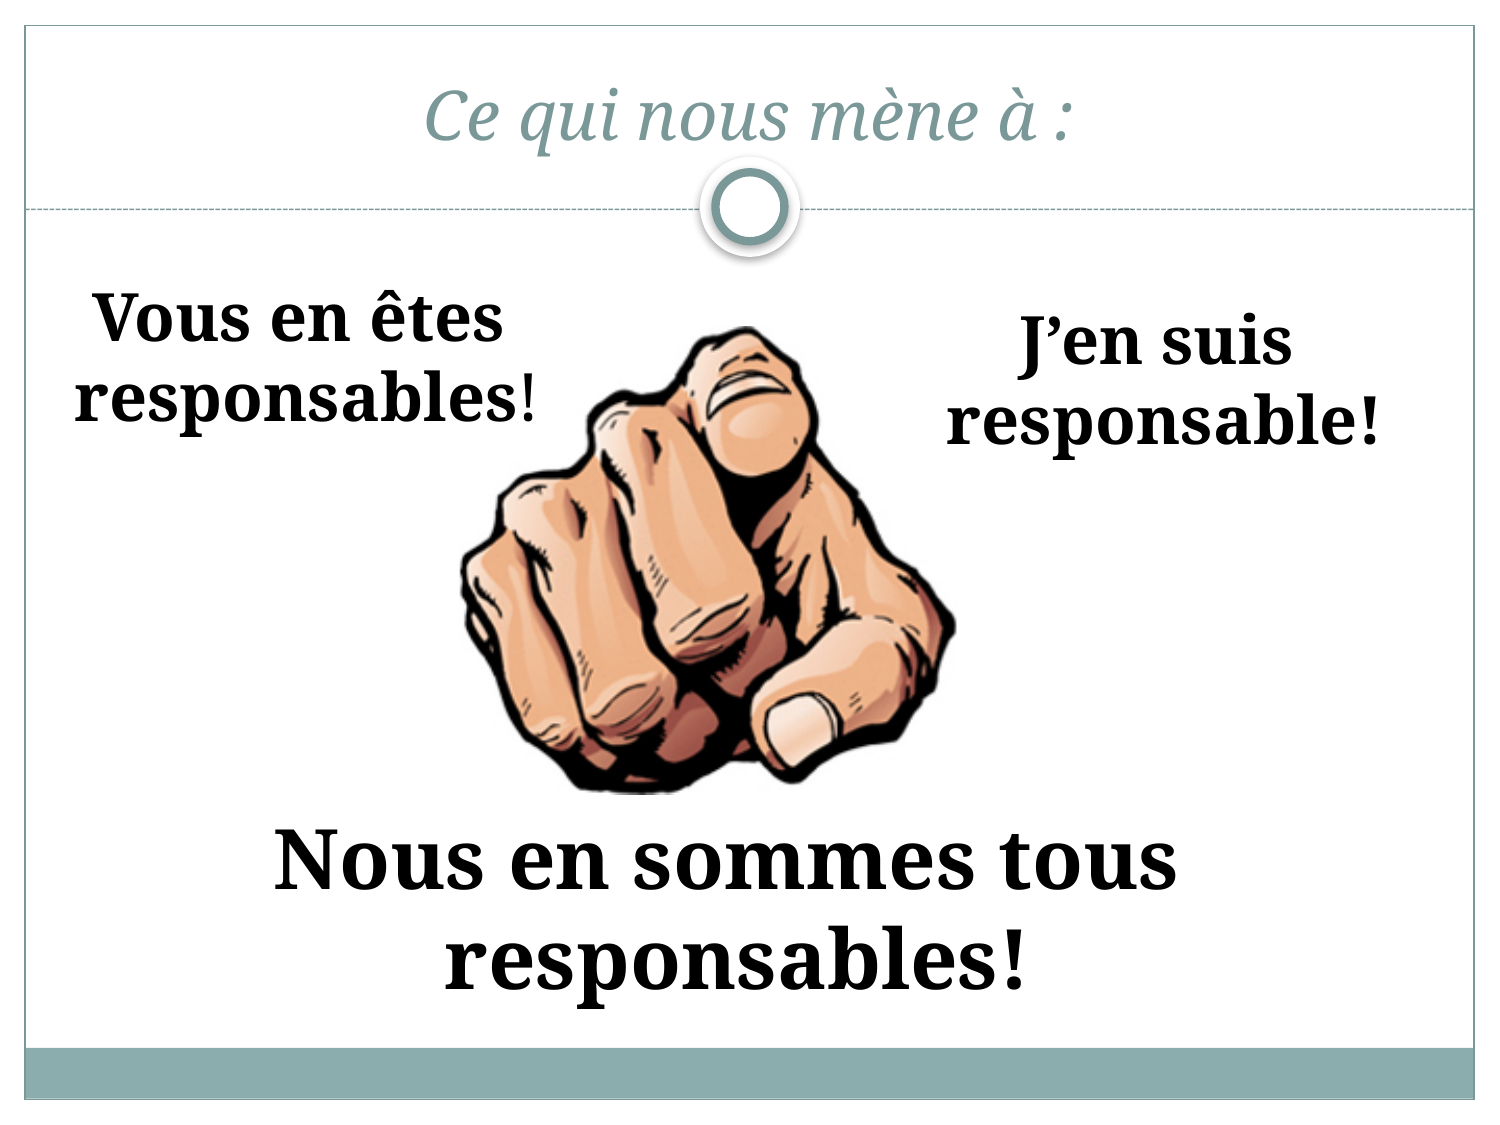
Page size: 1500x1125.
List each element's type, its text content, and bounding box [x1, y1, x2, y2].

text_box Nous en sommes tous responsables! [259, 807, 1217, 1014]
picture [241, 325, 1264, 796]
text_box J’en suis responsable! [932, 290, 1399, 466]
title Ce qui nous mène à : [49, 37, 1450, 162]
text_box Vous en êtes responsables! [59, 267, 555, 442]
